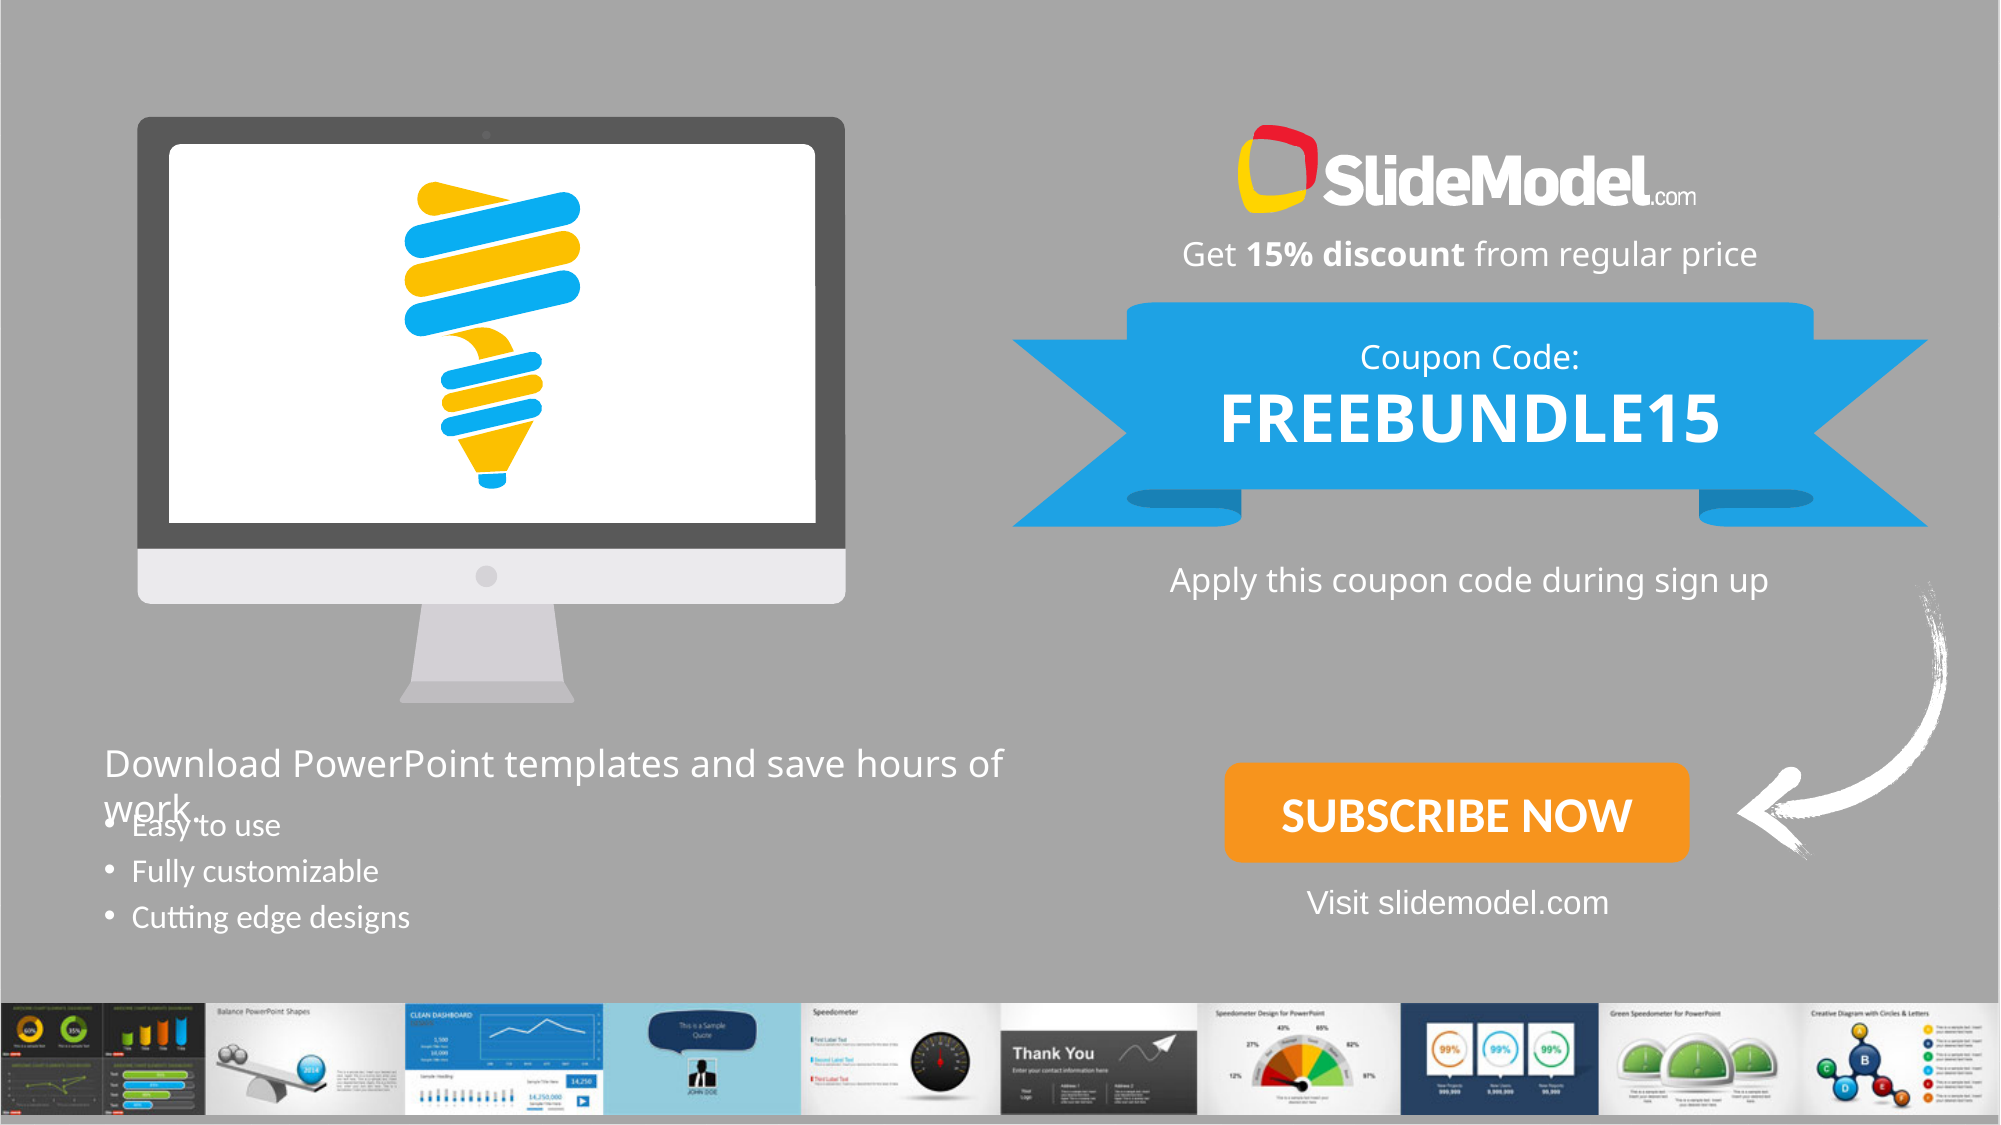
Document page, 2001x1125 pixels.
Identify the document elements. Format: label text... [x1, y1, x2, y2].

text_box Visit slidemodel.com [1248, 874, 1669, 928]
text_box Coupon Code: FREEBUNDLE15 [1173, 328, 1767, 464]
text_box Apply this coupon code during sign up [1129, 551, 1811, 607]
text_box [1012, 302, 1929, 527]
text_box SUBSCRIBE NOW [1222, 760, 1692, 865]
text_box Get 15% discount from regular price [1058, 225, 1882, 281]
picture [1, 1003, 1999, 1115]
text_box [137, 116, 846, 704]
text_box [1929, 587, 1937, 601]
text_box [1736, 594, 1949, 861]
text_box Download PowerPoint templates and save hours of work. [89, 732, 1059, 838]
text_box [0, 0, 2000, 1004]
picture [1237, 125, 1696, 213]
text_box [402, 173, 583, 490]
text_box Easy to use Fully customizable Cutting edge designs [89, 838, 863, 943]
